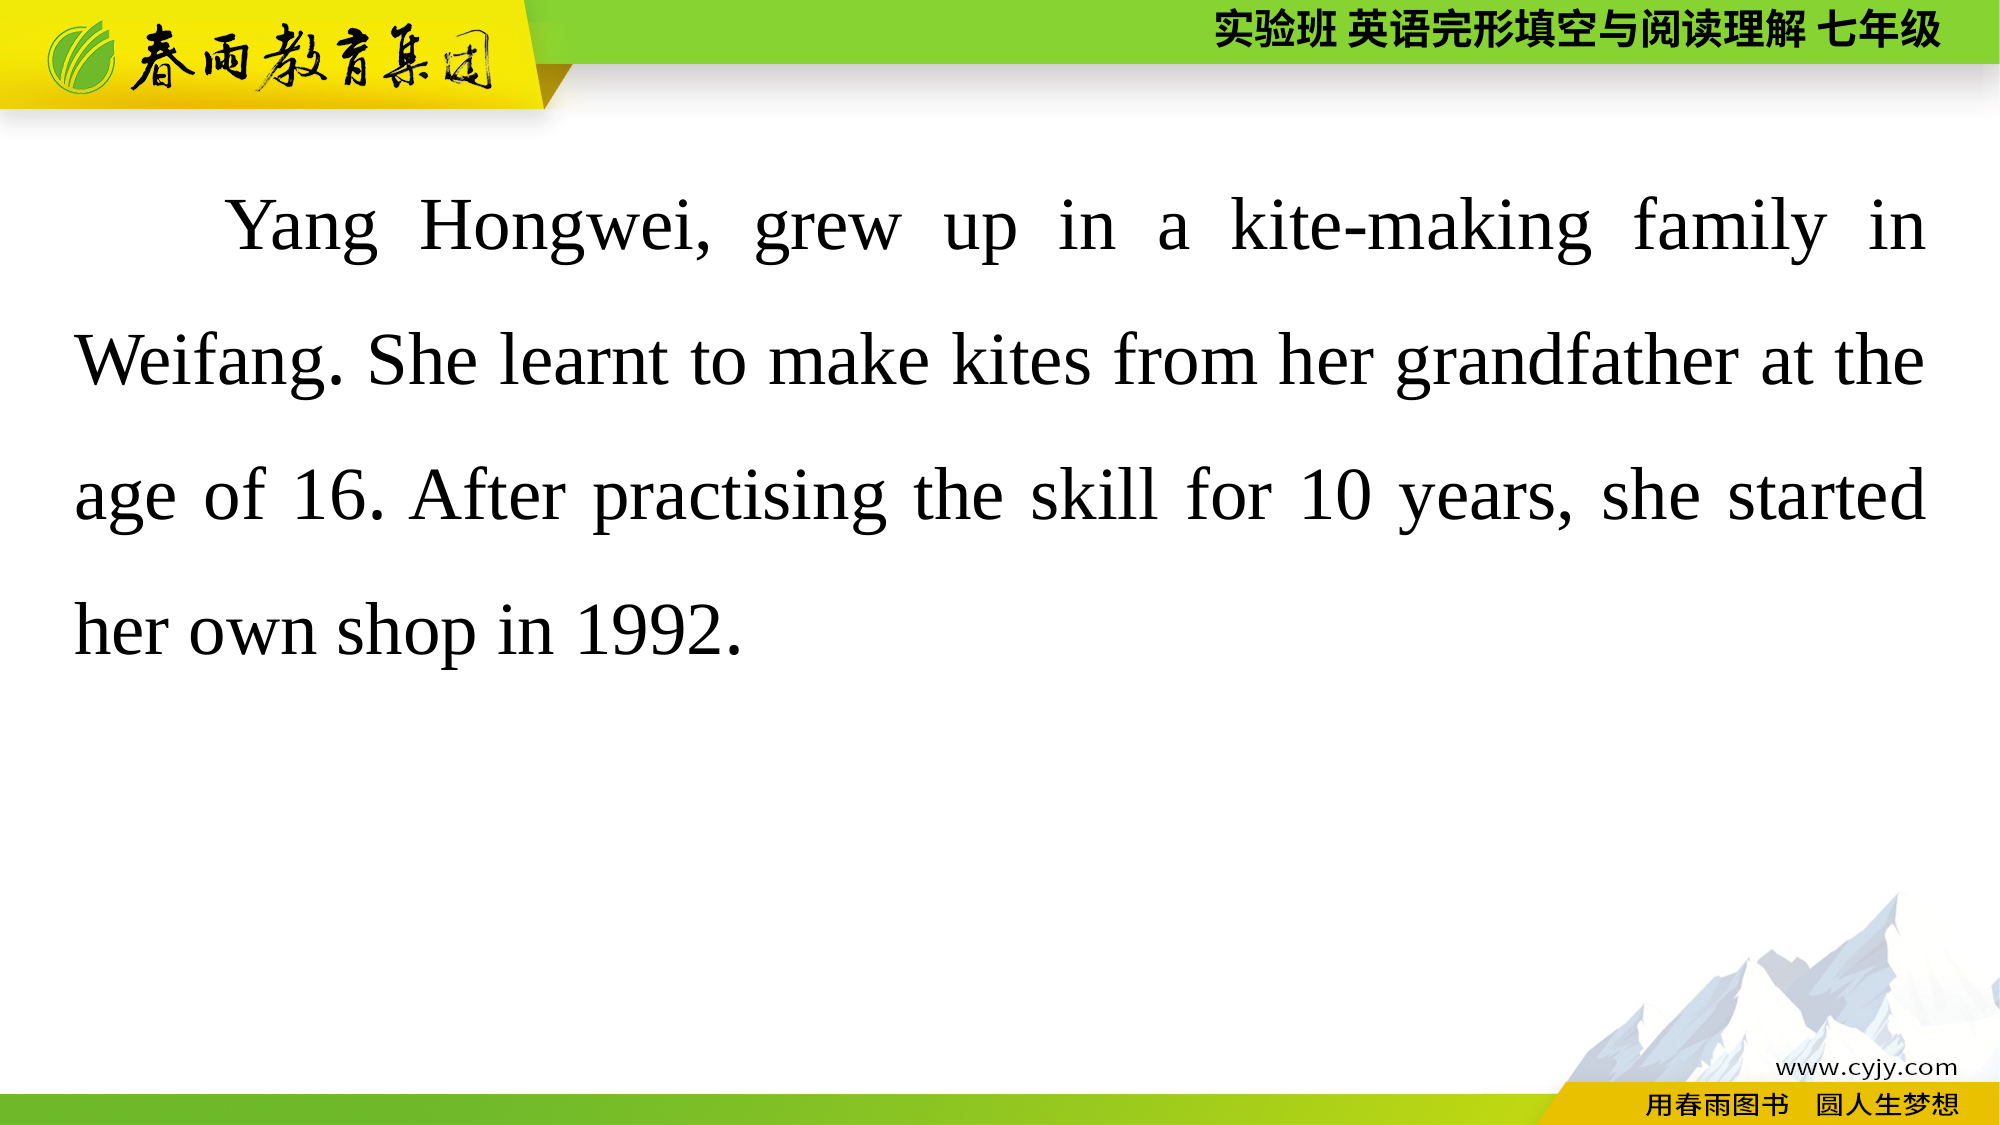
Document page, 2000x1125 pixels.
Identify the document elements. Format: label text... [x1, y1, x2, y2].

list Yang Hongwei, grew up in a kite-making family in Weifang. She learnt to make kites from her grandfather at the age of 16. After practising the skill for 10 years, she started her own shop in 1992. [59, 122, 1944, 666]
picture [0, 0, 2000, 1125]
